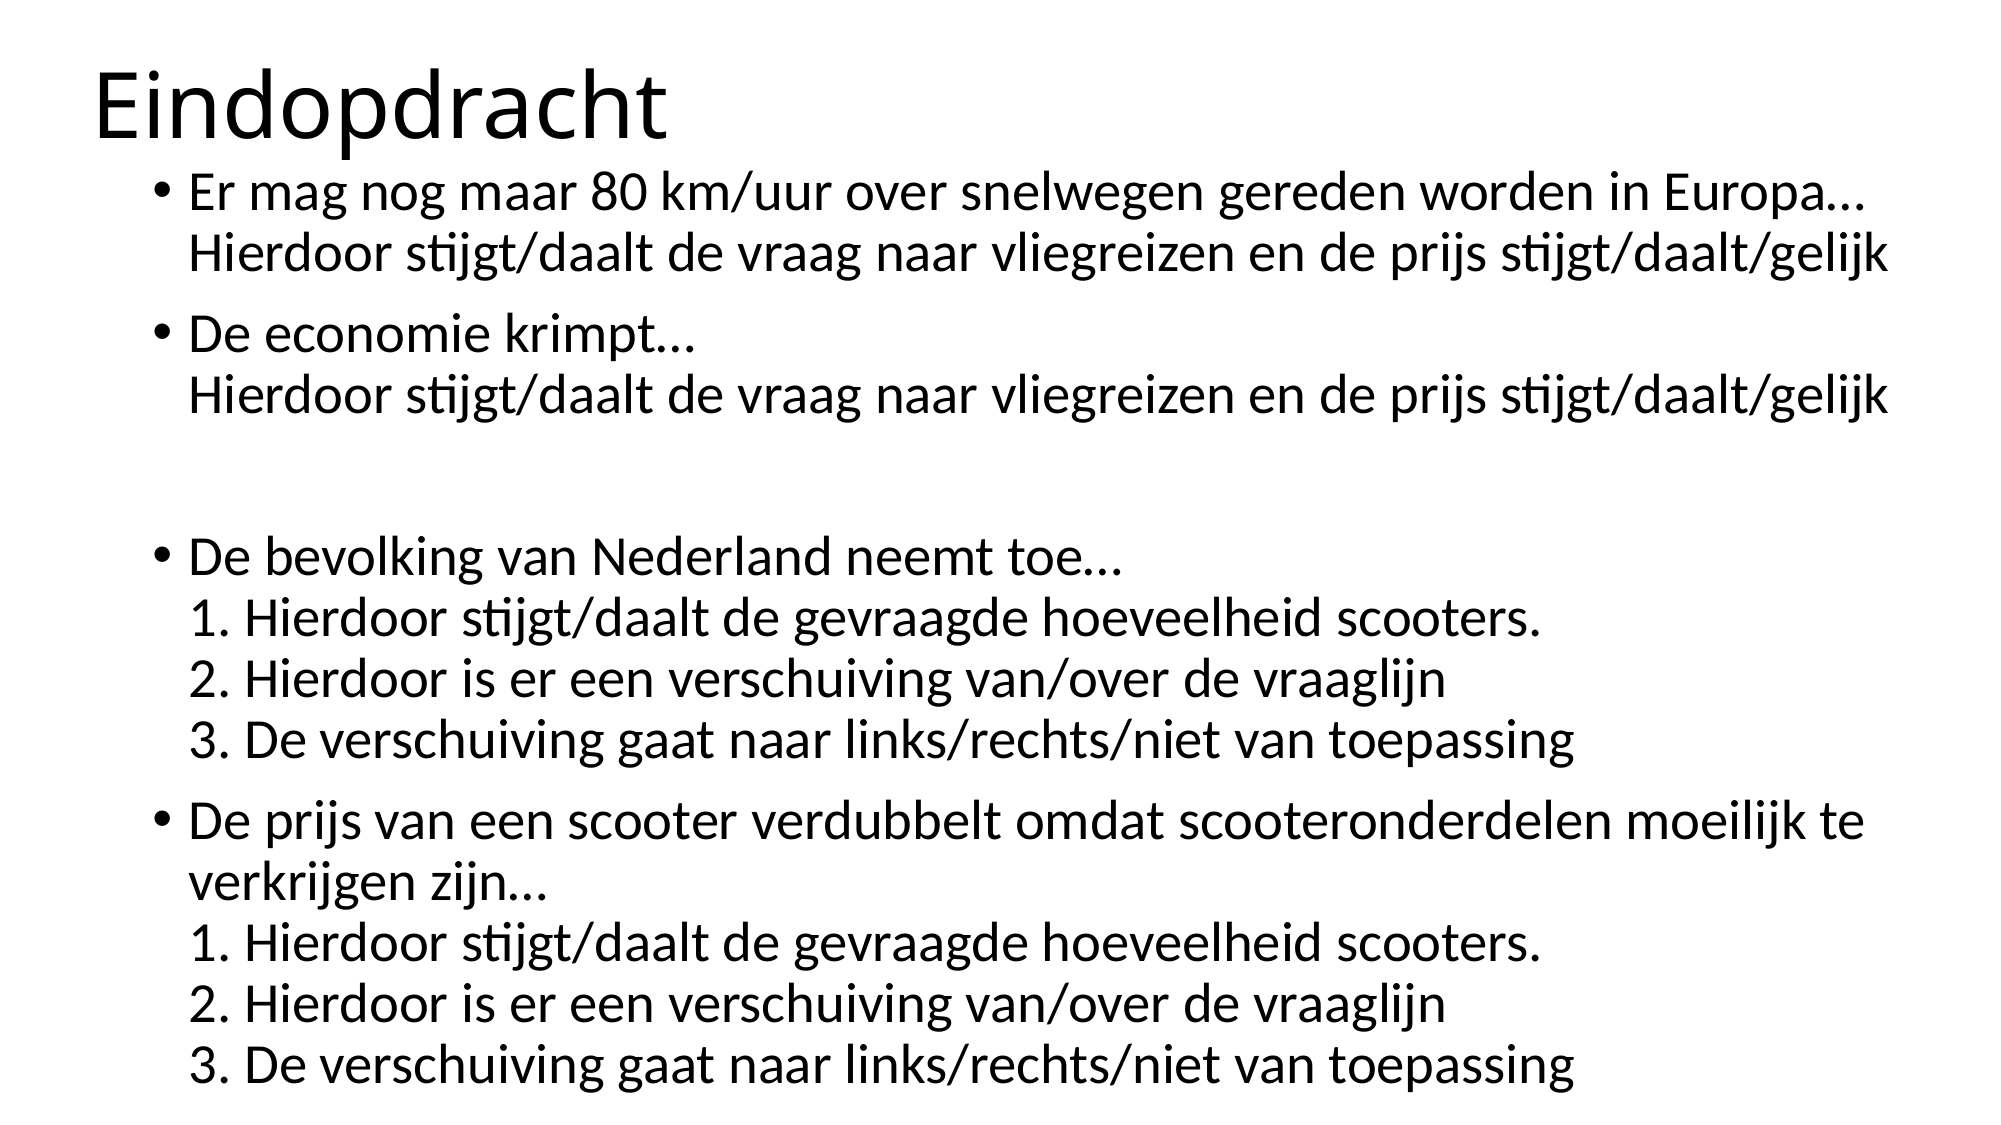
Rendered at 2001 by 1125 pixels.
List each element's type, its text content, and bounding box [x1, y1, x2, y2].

title Eindopdracht [76, 0, 2000, 218]
list Er mag nog maar 80 km/uur over snelwegen gereden worden in Europa… Hierdoor stijgt/daalt de vraag naar vliegreizen en de prijs stijgt/daalt/gelijk De economie krimpt… Hierdoor stijgt/daalt de vraag naar vliegreizen en de prijs stijgt/daalt/gelijk De bevolking van Nederland neemt toe… 1. Hierdoor stijgt/daalt de gevraagde hoeveelheid scooters. 2. Hierdoor is er een verschuiving van/over de vraaglijn 3. De verschuiving gaat naar links/rechts/niet van toepassing De prijs van een scooter verdubbelt omdat scooteronderdelen moeilijk te verkrijgen zijn… 1. Hierdoor stijgt/daalt de gevraagde hoeveelheid scooters. 2. Hierdoor is er een verschuiving van/over de vraaglijn 3. De verschuiving gaat naar links/rechts/niet van toepassing [137, 154, 1985, 1107]
